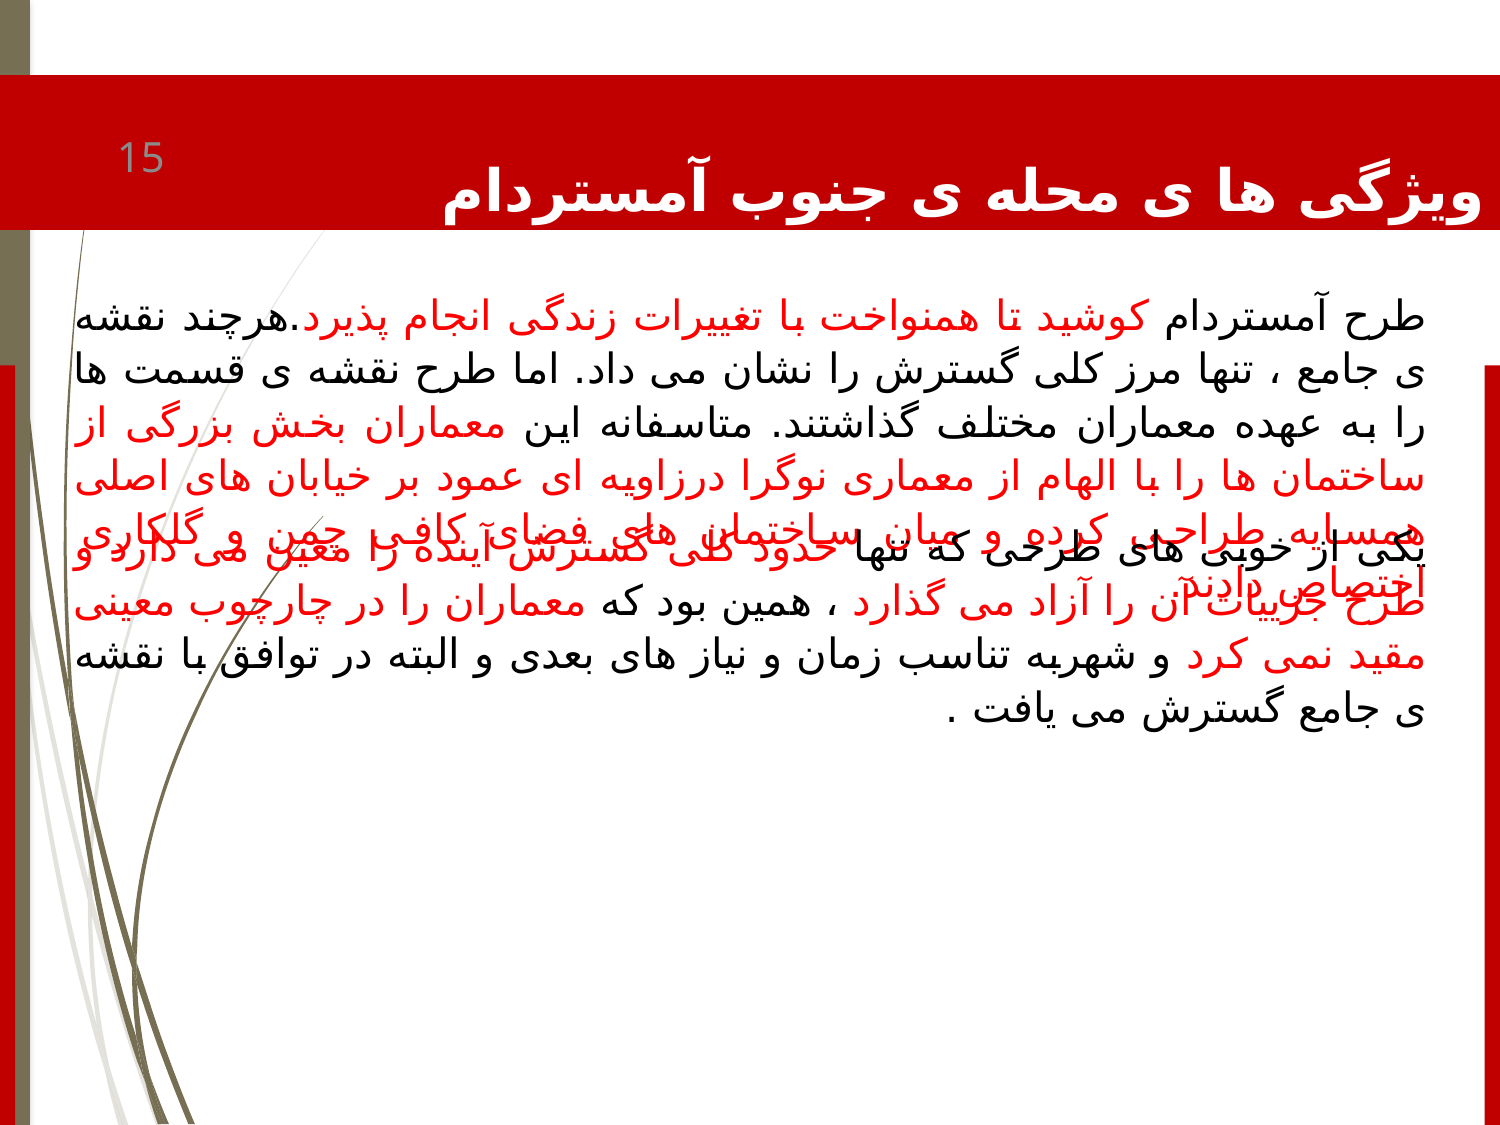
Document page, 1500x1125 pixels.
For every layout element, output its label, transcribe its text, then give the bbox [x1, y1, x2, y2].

slide_number 15 [83, 129, 180, 190]
text_box ویژگی ها ی محله ی جنوب آمستردام [0, 75, 1500, 230]
text_box [1484, 365, 1500, 1125]
text_box یکی از خوبی های طرحی که تنها حدود کلی گسترش آینده را معین می دارد و طرح جزییات آن را آزاد می گذارد ، همین بود که معماران را در چارچوب معینی مقید نمی کرد و شهربه تناسب زمان و نیاز های بعدی و البته در توافق با نقشه ی جامع گسترش می یافت . [58, 508, 1442, 738]
text_box طرح آمستردام کوشید تا همنواخت با تغییرات زندگی انجام پذیرد.هرچند نقشه ی جامع ، تنها مرز کلی گسترش را نشان می داد. اما طرح نقشه ی قسمت ها را به عهده معماران مختلف گذاشتند. متاسفانه این معماران بخش بزرگی از ساختمان ها را با الهام از معماری نوگرا درزاویه ای عمود بر خیابان های اصلی همسایه طراحی کرده و میان ساختمان های فضای کافی چمن و گلکاری اختصاص دادند. [58, 277, 1442, 508]
text_box [0, 365, 16, 1125]
